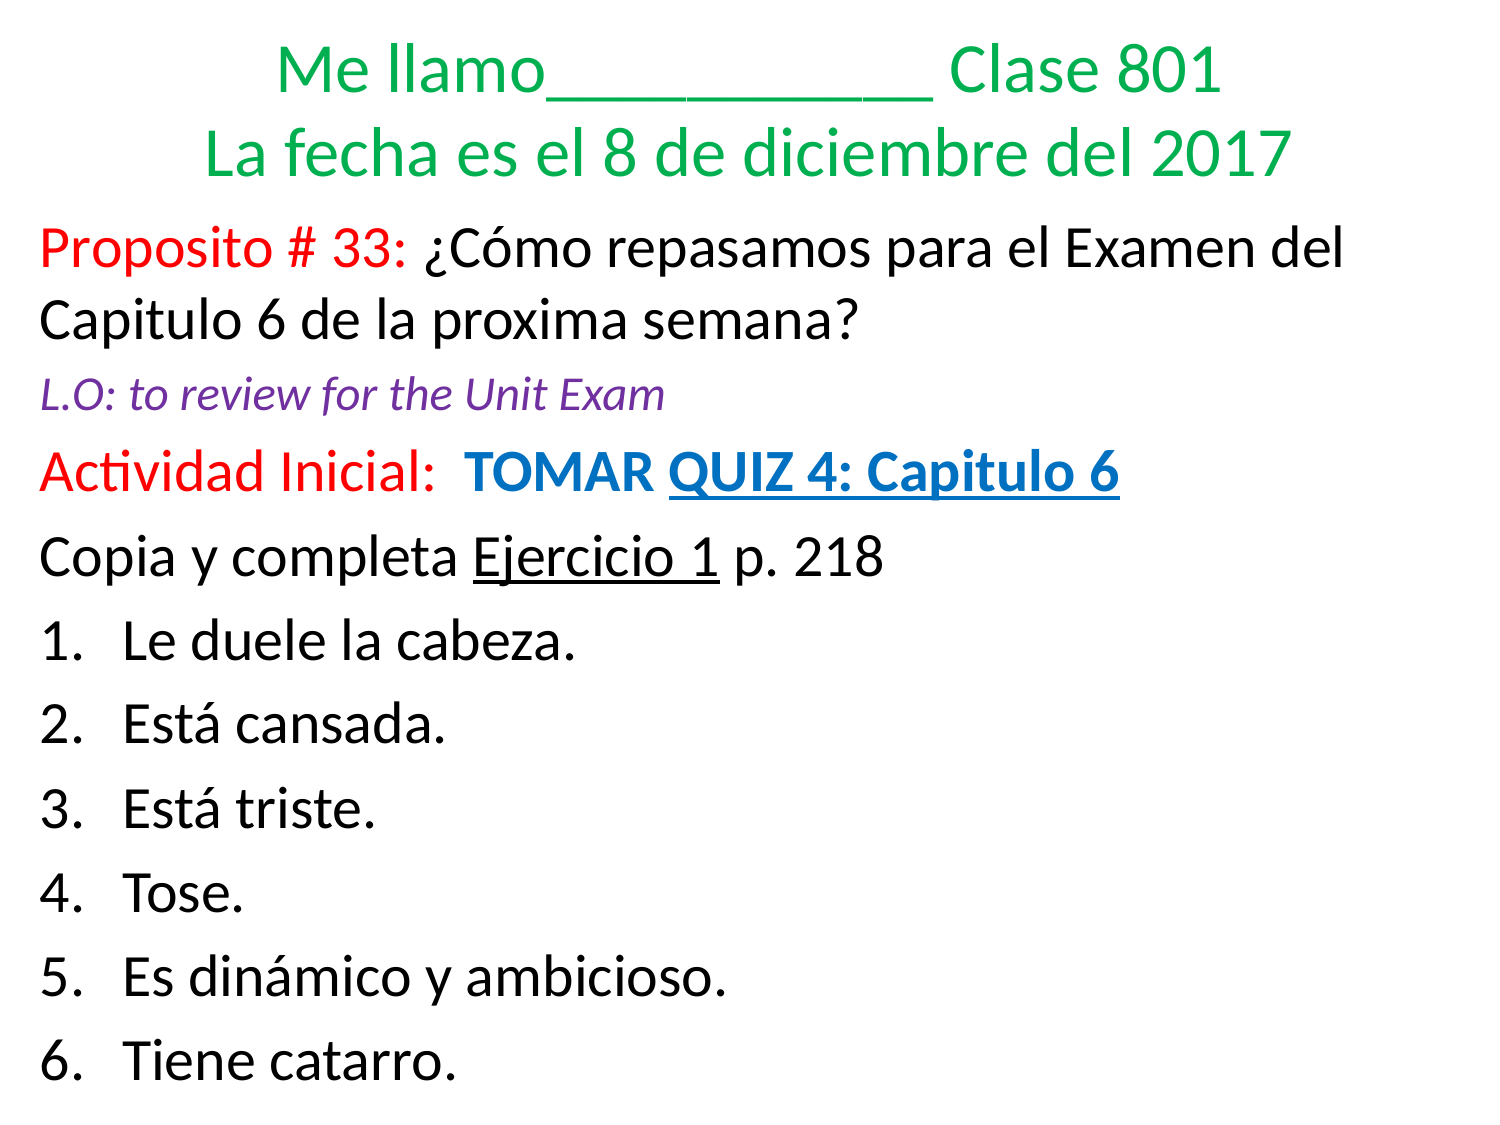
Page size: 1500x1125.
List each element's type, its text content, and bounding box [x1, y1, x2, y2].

title Me llamo___________ Clase 801 La fecha es el 8 de diciembre del 2017 [75, 12, 1425, 200]
list Proposito # 33: ¿Cómo repasamos para el Examen del Capitulo 6 de la proxima semana? L.O: to review for the Unit Exam Actividad Inicial: TOMAR QUIZ 4: Capitulo 6 Copia y completa Ejercicio 1 p. 218 Le duele la cabeza. Está cansada. Está triste. Tose. Es dinámico y ambicioso. Tiene catarro. [24, 200, 1475, 1100]
